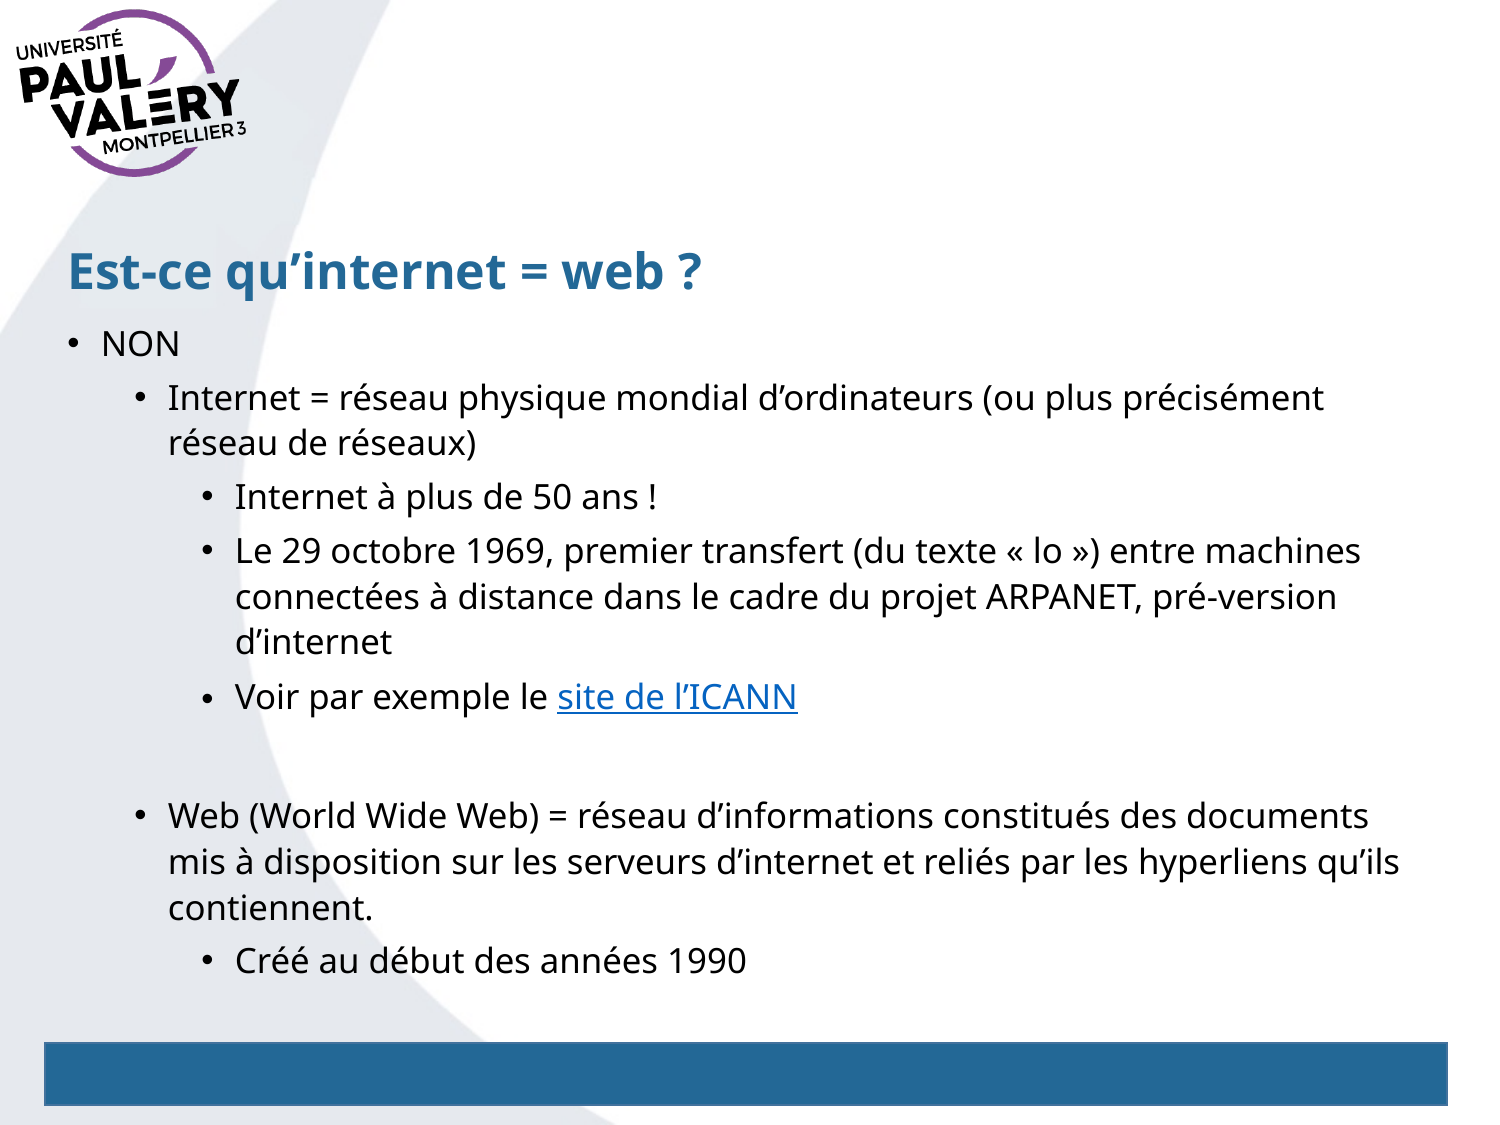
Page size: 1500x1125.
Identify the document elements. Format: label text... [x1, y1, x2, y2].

list NON Internet = réseau physique mondial d’ordinateurs (ou plus précisément réseau de réseaux) Internet à plus de 50 ans ! Le 29 octobre 1969, premier transfert (du texte « lo ») entre machines connectées à distance dans le cadre du projet ARPANET, pré-version d’internet Voir par exemple le site de l’ICANN Web (World Wide Web) = réseau d’informations constitués des documents mis à disposition sur les serveurs d’internet et reliés par les hyperliens qu’ils contiennent. Créé au début des années 1990 [52, 309, 1446, 997]
title Est-ce qu’internet = web ? [52, 196, 1446, 309]
picture [0, 0, 1500, 1125]
